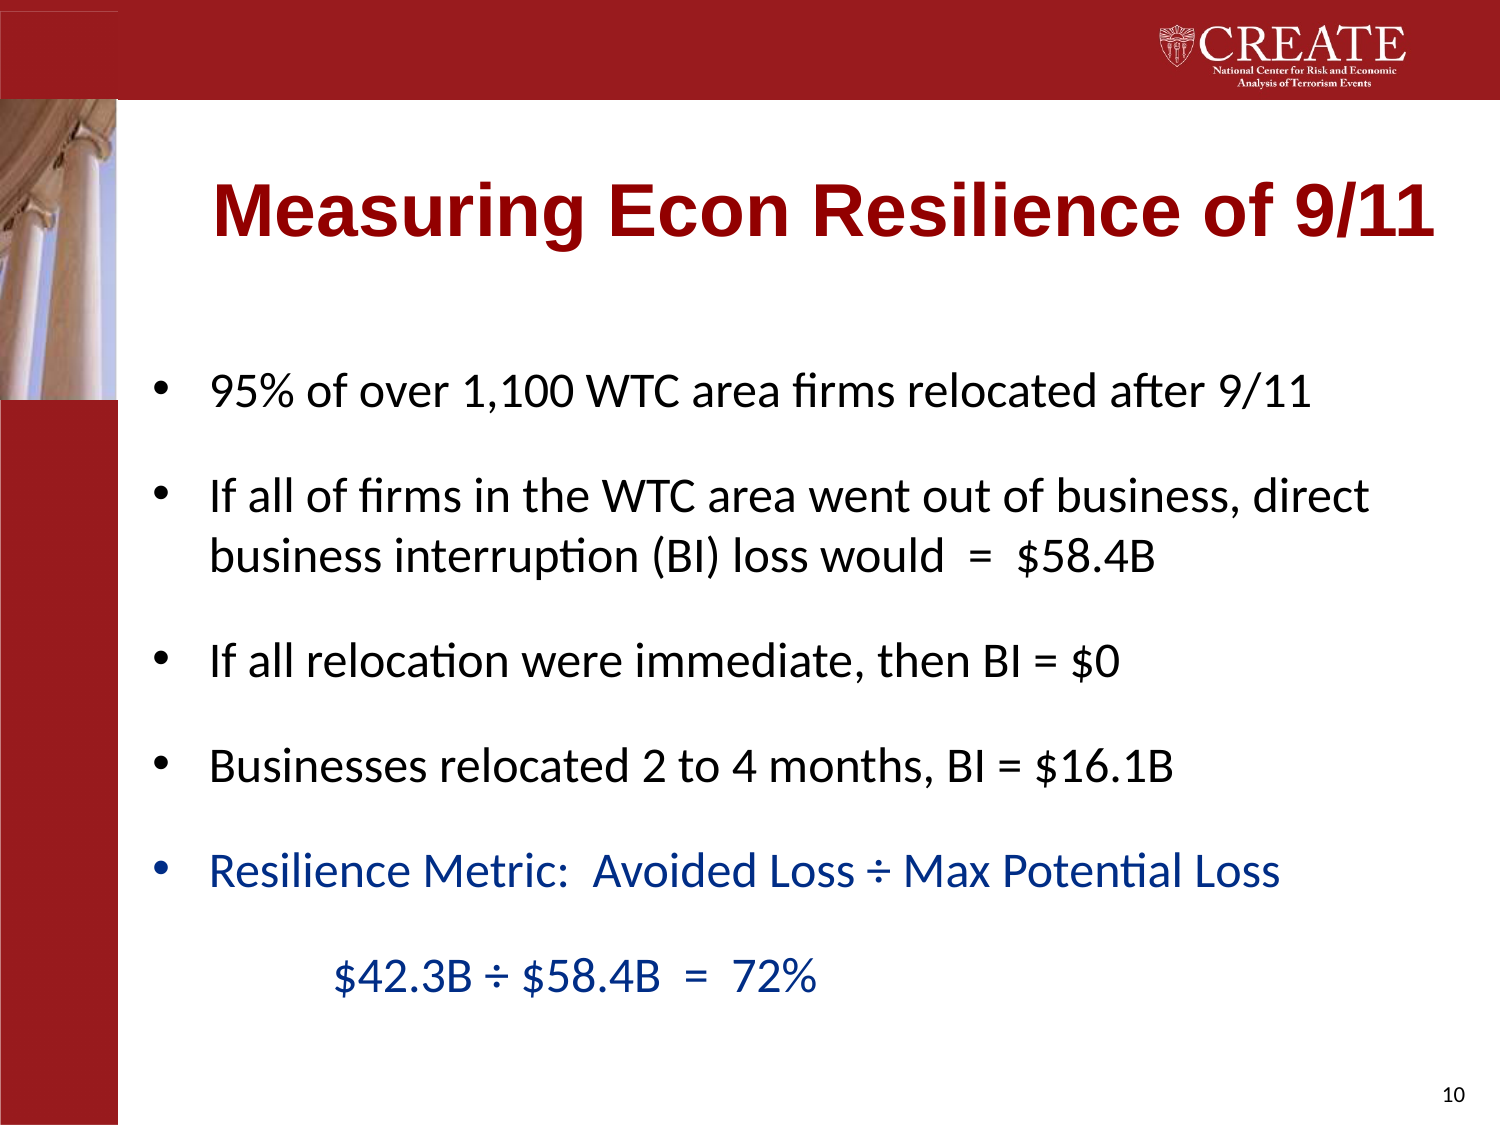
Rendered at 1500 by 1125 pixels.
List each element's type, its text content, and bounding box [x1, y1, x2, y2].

title Measuring Econ Resilience of 9/11 [150, 137, 1500, 275]
list 95% of over 1,100 WTC area firms relocated after 9/11 If all of firms in the WTC area went out of business, direct business interruption (BI) loss would = $58.4B If all relocation were immediate, then BI = $0 Businesses relocated 2 to 4 months, BI = $16.1B Resilience Metric: Avoided Loss ÷ Max Potential Loss $42.3B ÷ $58.4B = 72% [137, 350, 1500, 1125]
picture [0, 0, 1500, 1124]
